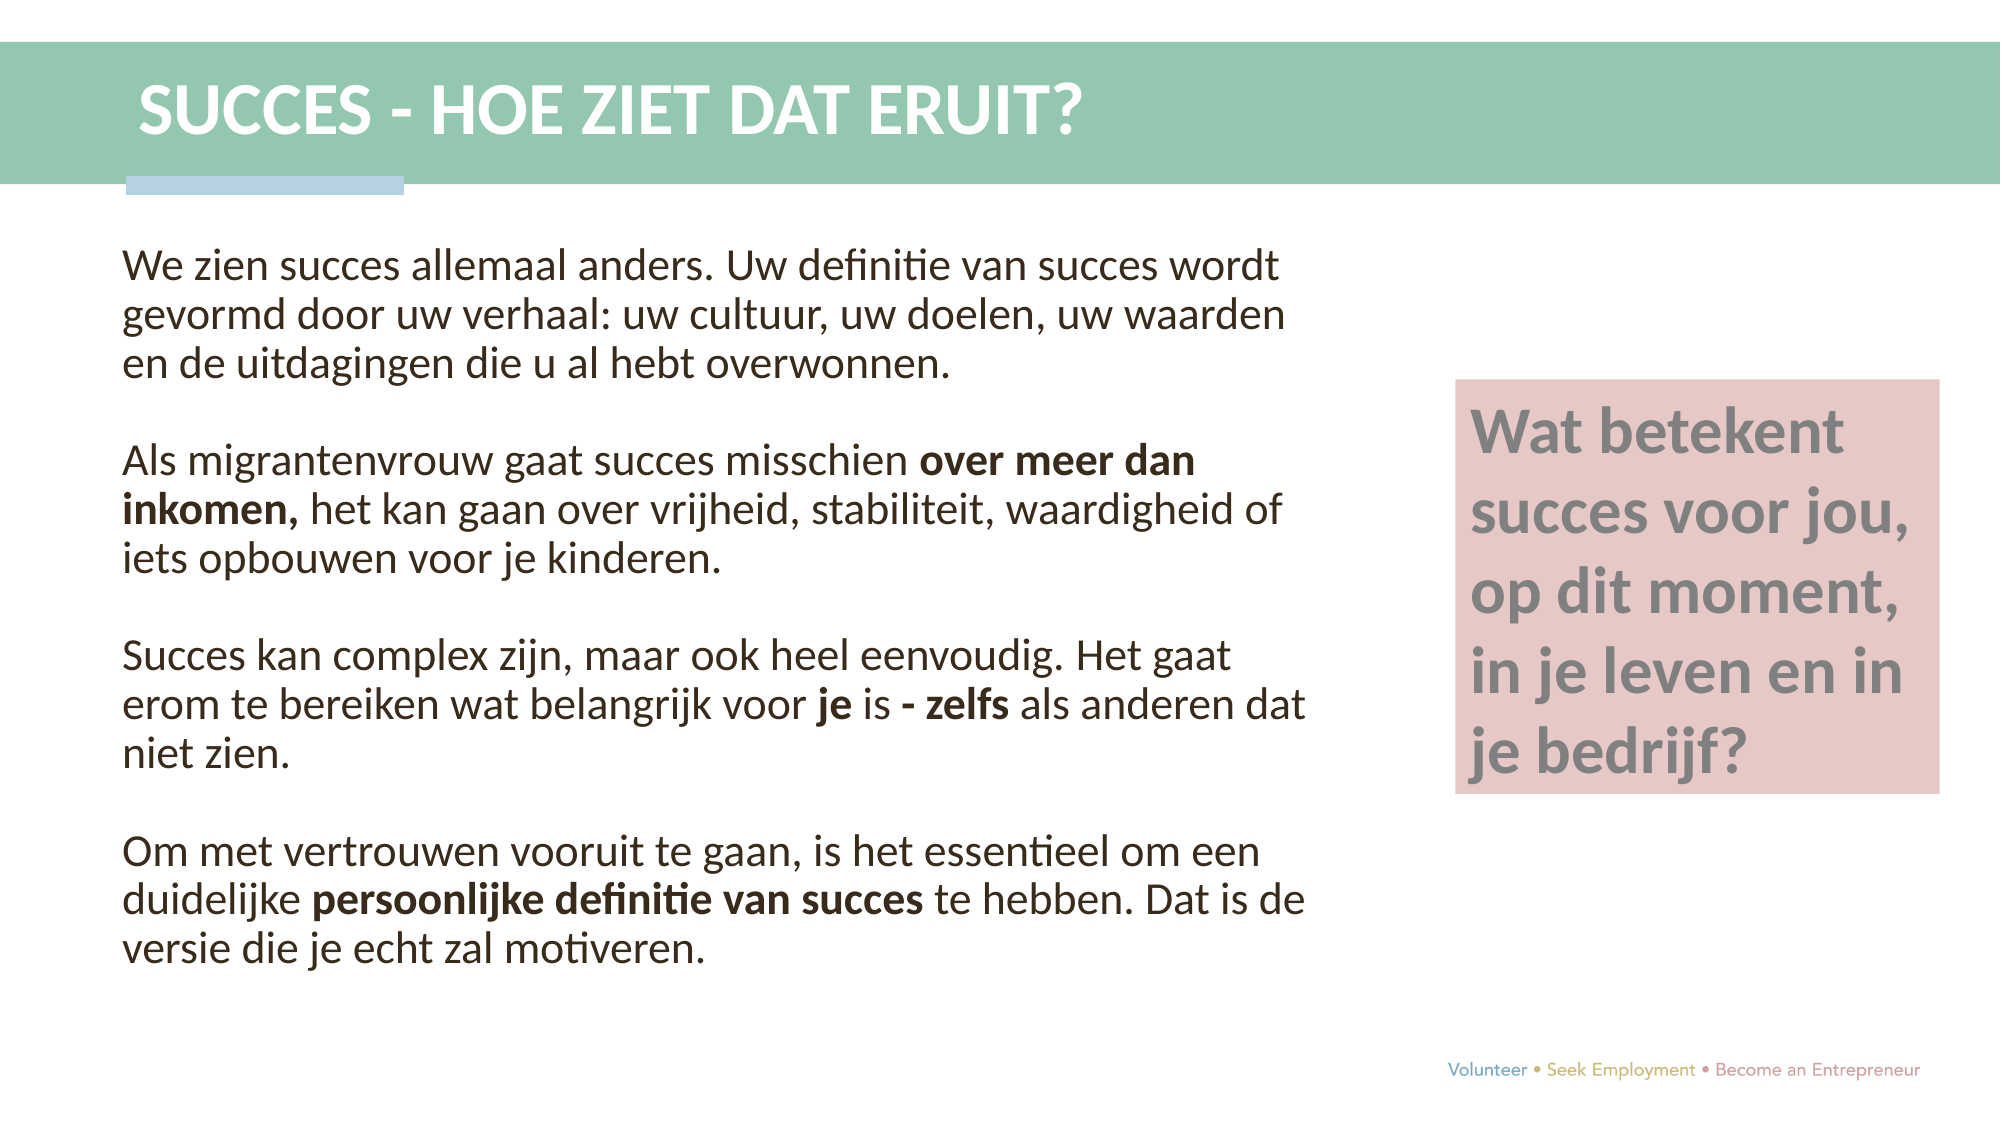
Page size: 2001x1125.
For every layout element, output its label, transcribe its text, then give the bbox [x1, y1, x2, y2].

list We zien succes allemaal anders. Uw definitie van succes wordt gevormd door uw verhaal: uw cultuur, uw doelen, uw waarden en de uitdagingen die u al hebt overwonnen. Als migrantenvrouw gaat succes misschien over meer dan inkomen, het kan gaan over vrijheid, stabiliteit, waardigheid of iets opbouwen voor je kinderen. Succes kan complex zijn, maar ook heel eenvoudig. Het gaat erom te bereiken wat belangrijk voor je is - zelfs als anderen dat niet zien. Om met vertrouwen vooruit te gaan, is het essentieel om een duidelijke persoonlijke definitie van succes te hebben. Dat is de versie die je echt zal motiveren. [107, 233, 1330, 980]
picture [1418, 1046, 1971, 1103]
list SUCCES - HOE ZIET DAT ERUIT? [123, 51, 1913, 170]
text_box Wat betekent succes voor jou, op dit moment, in je leven en in je bedrijf? [1455, 379, 1940, 794]
